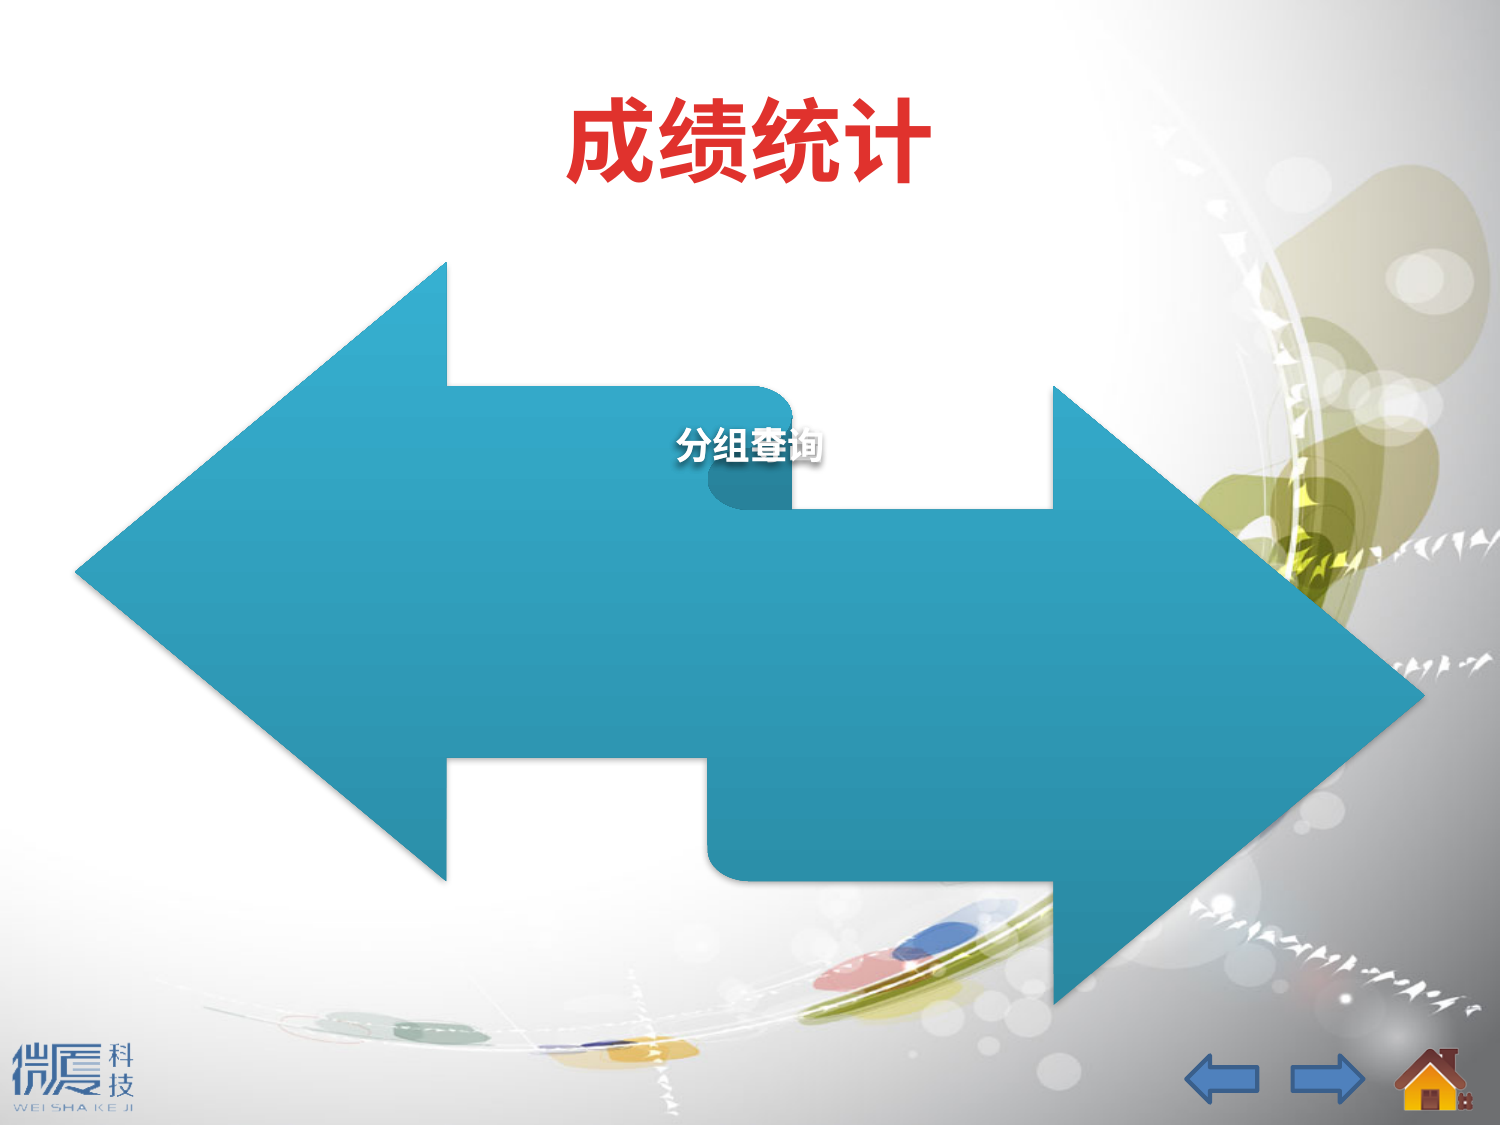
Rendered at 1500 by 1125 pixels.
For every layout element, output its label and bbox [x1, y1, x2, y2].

text_box [1186, 1039, 1485, 1118]
picture [0, 0, 1500, 1125]
list [74, 262, 1426, 1006]
